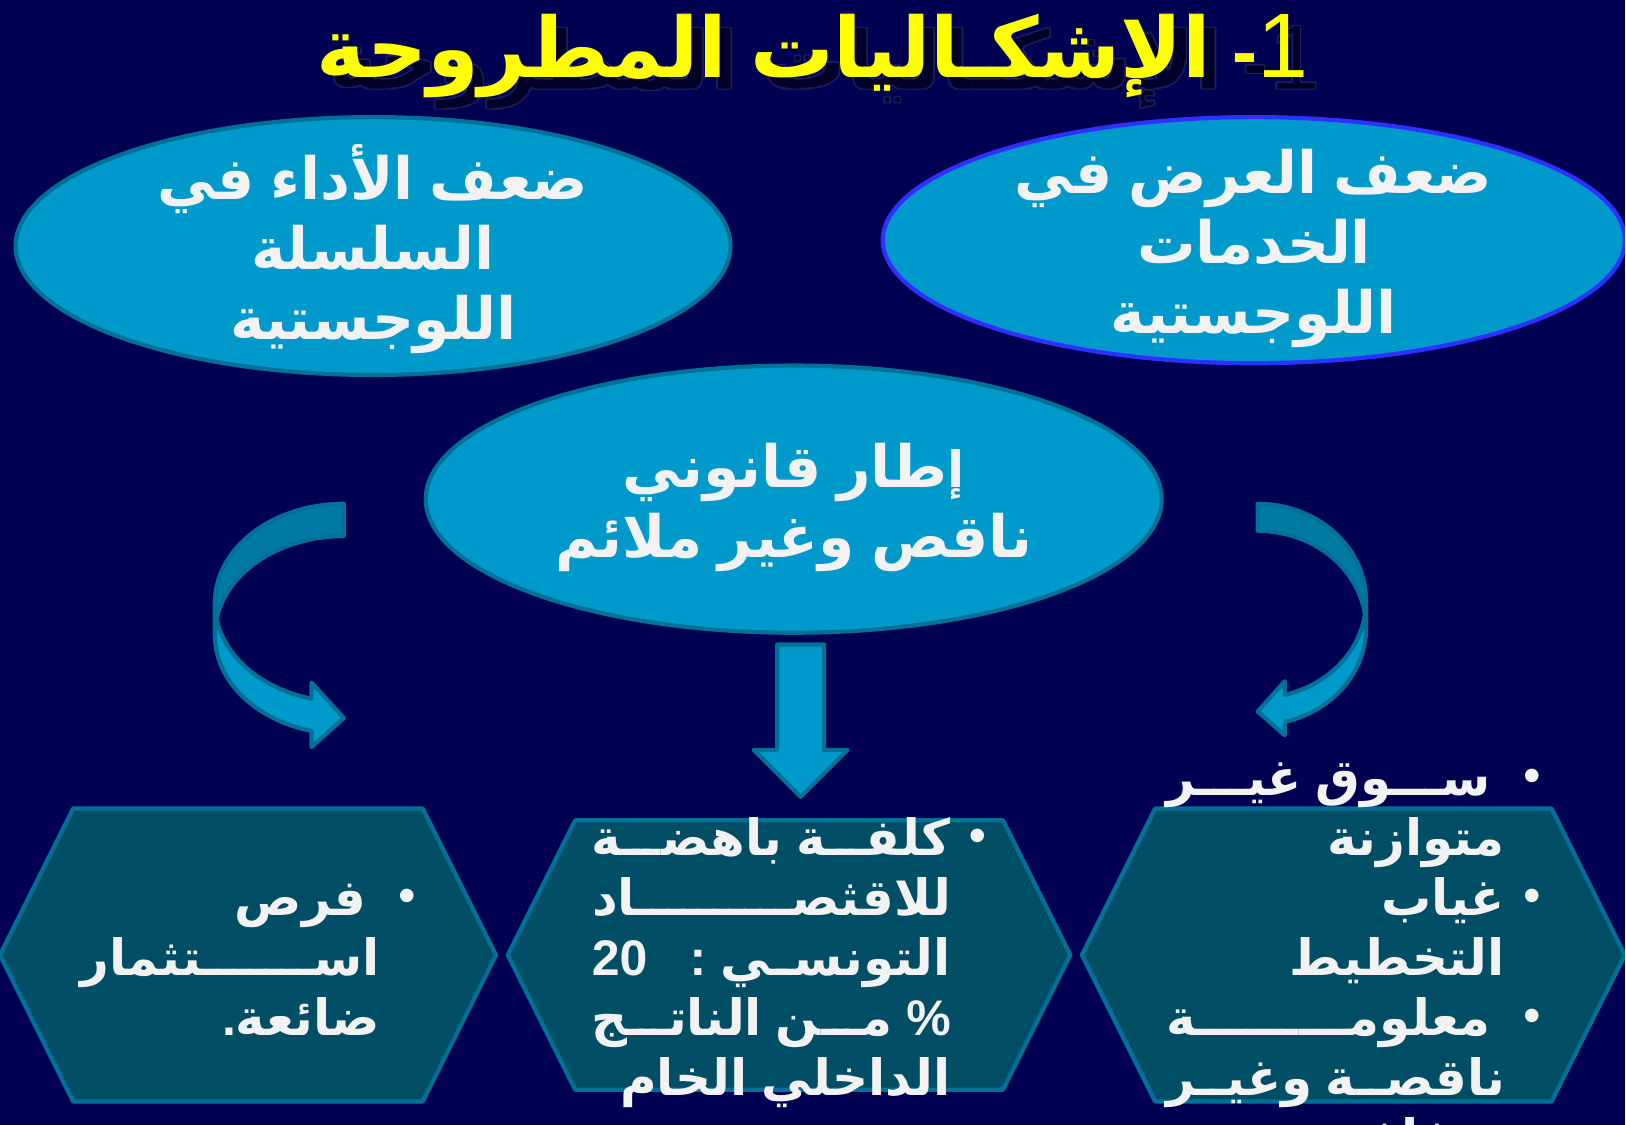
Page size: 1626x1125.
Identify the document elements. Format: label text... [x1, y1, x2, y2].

text_box [751, 642, 850, 799]
text_box [212, 501, 346, 749]
text_box فرص استثمار ضائعة. [0, 806, 498, 1104]
text_box [1255, 501, 1369, 738]
text_box ضعف العرض في الخدمات اللوجستية [880, 115, 1625, 366]
text_box سوق غير متوازنة غياب التخطيط معلومة ناقصة وغير شفافة [1080, 806, 1625, 1104]
text_box إطار قانوني ناقص وغير ملائم [423, 363, 1164, 635]
text_box ضعف الأداء في السلسلة اللوجستية [13, 115, 733, 378]
text_box كلفة باهضة للاقثصاد التونسي : 20 % من الناتج الداخلي الخام [505, 818, 1073, 1092]
text_box 1- الإشكـاليات المطروحة [0, 0, 1625, 83]
